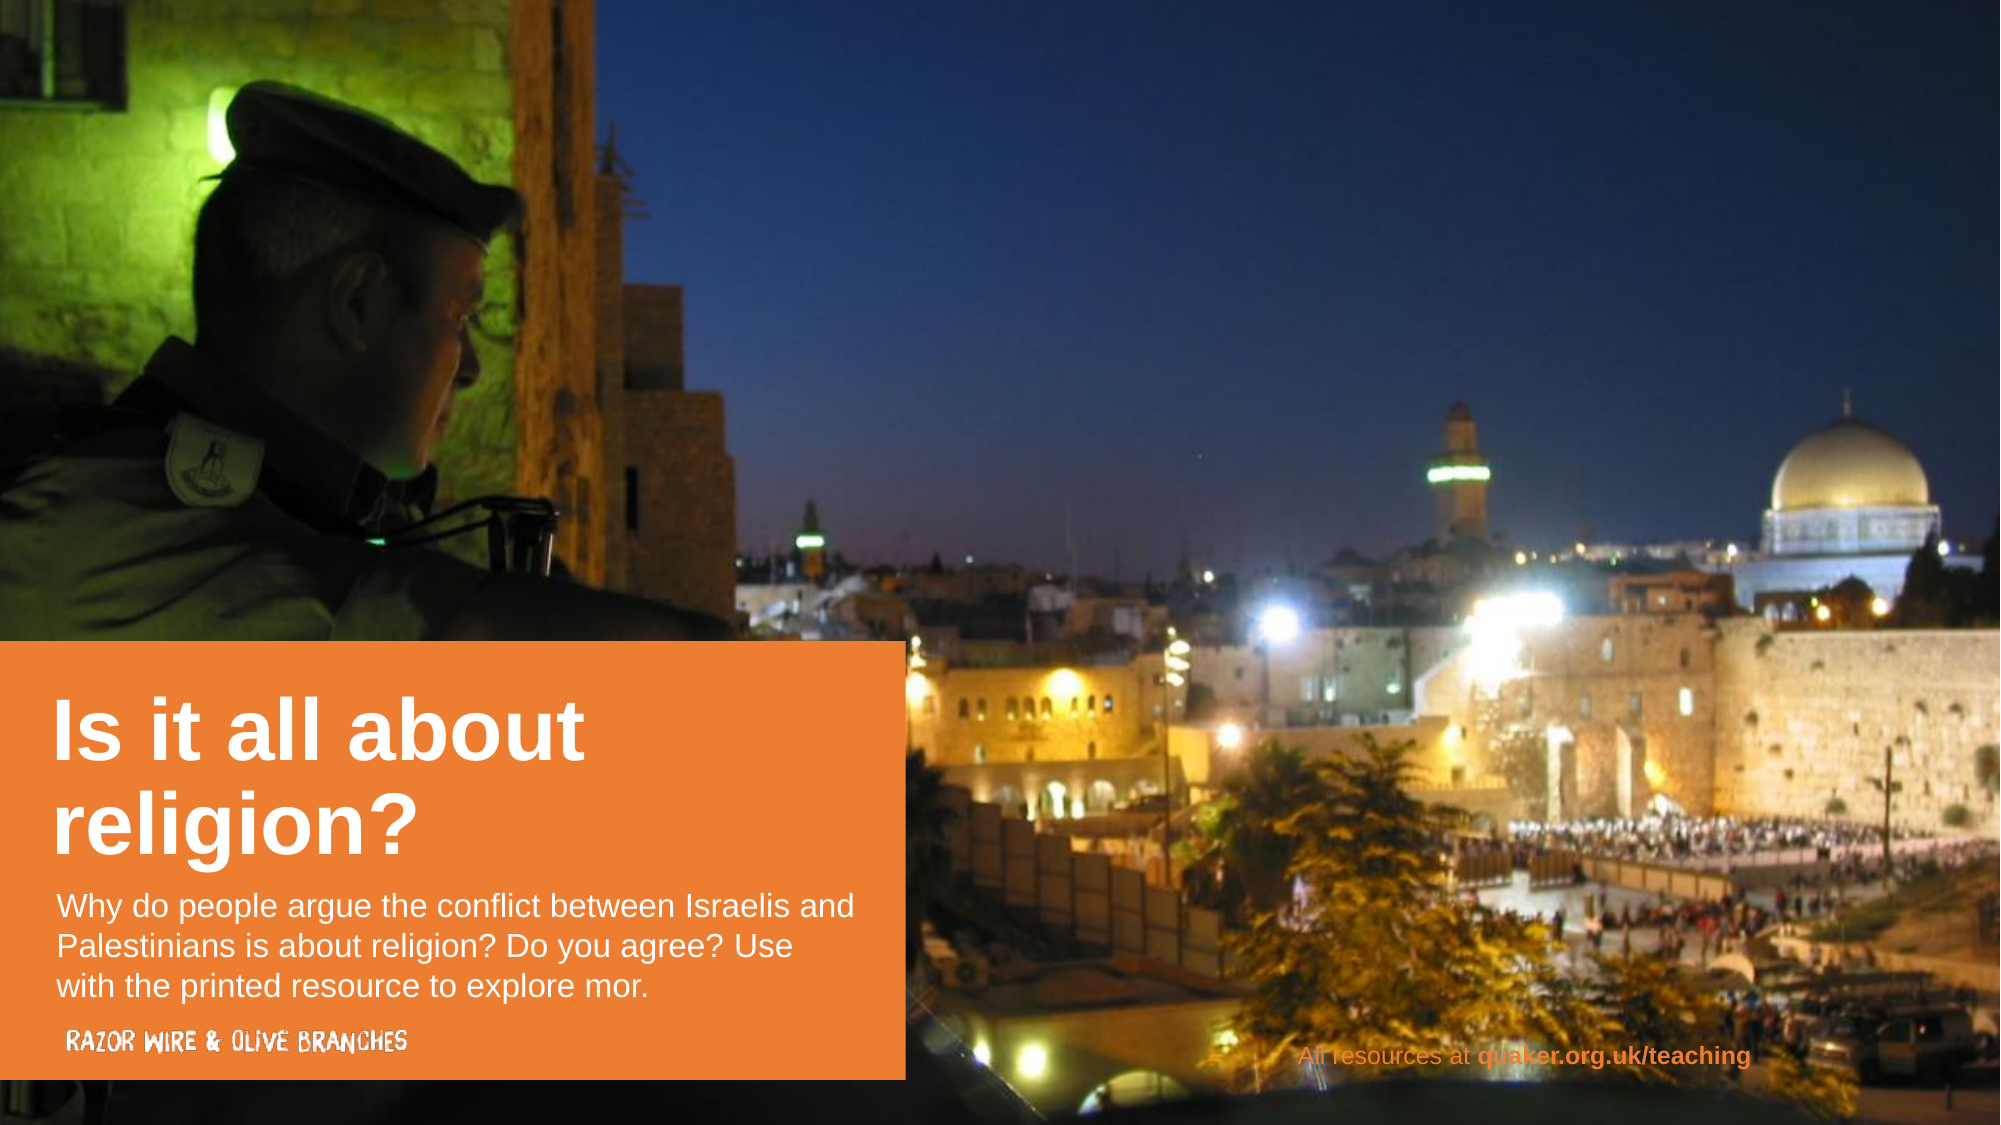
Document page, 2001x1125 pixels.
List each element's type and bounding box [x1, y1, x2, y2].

picture [0, 0, 2000, 1125]
text_box [0, 641, 906, 1080]
